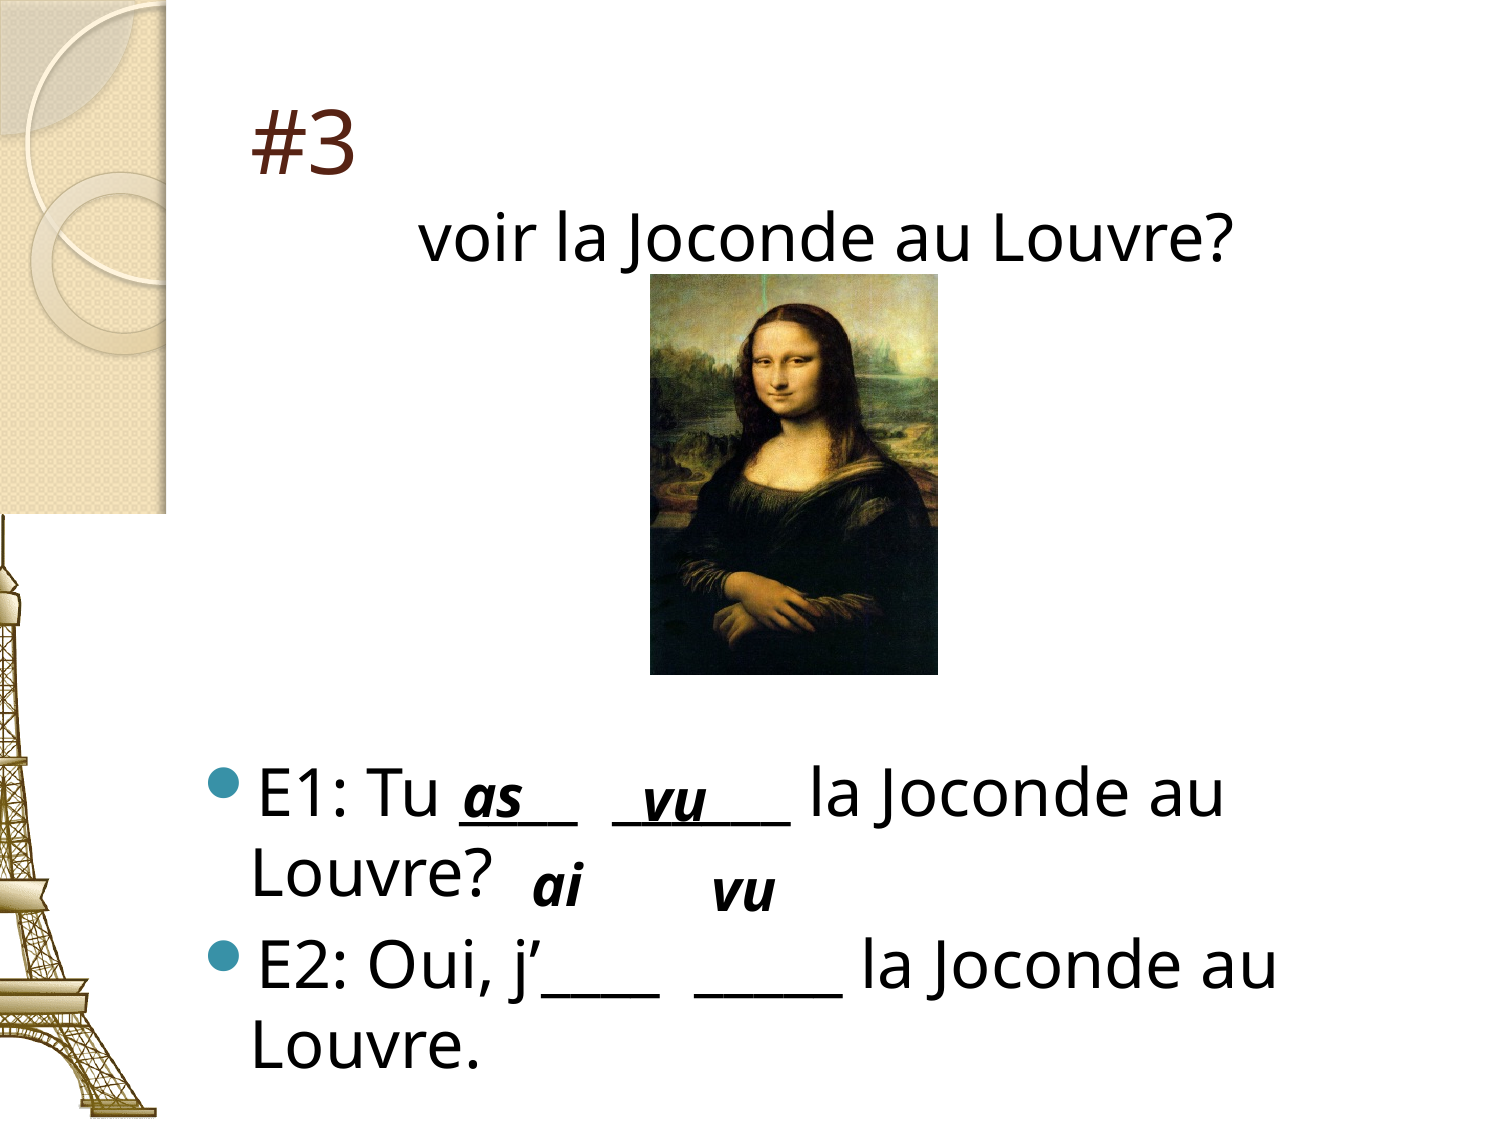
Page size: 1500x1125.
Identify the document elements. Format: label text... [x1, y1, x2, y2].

picture [649, 274, 938, 676]
text_box as [447, 751, 685, 837]
text_box vu [696, 845, 1144, 931]
picture [0, 514, 167, 1125]
text_box ai [516, 841, 754, 926]
list voir la Joconde au Louvre? E1: Tu ____ ______ la Joconde au Louvre? E2: Oui, j’____ _____ la Joconde au Louvre. [174, 187, 1466, 1025]
text_box vu [627, 756, 1075, 841]
title #3 [235, 45, 1466, 187]
